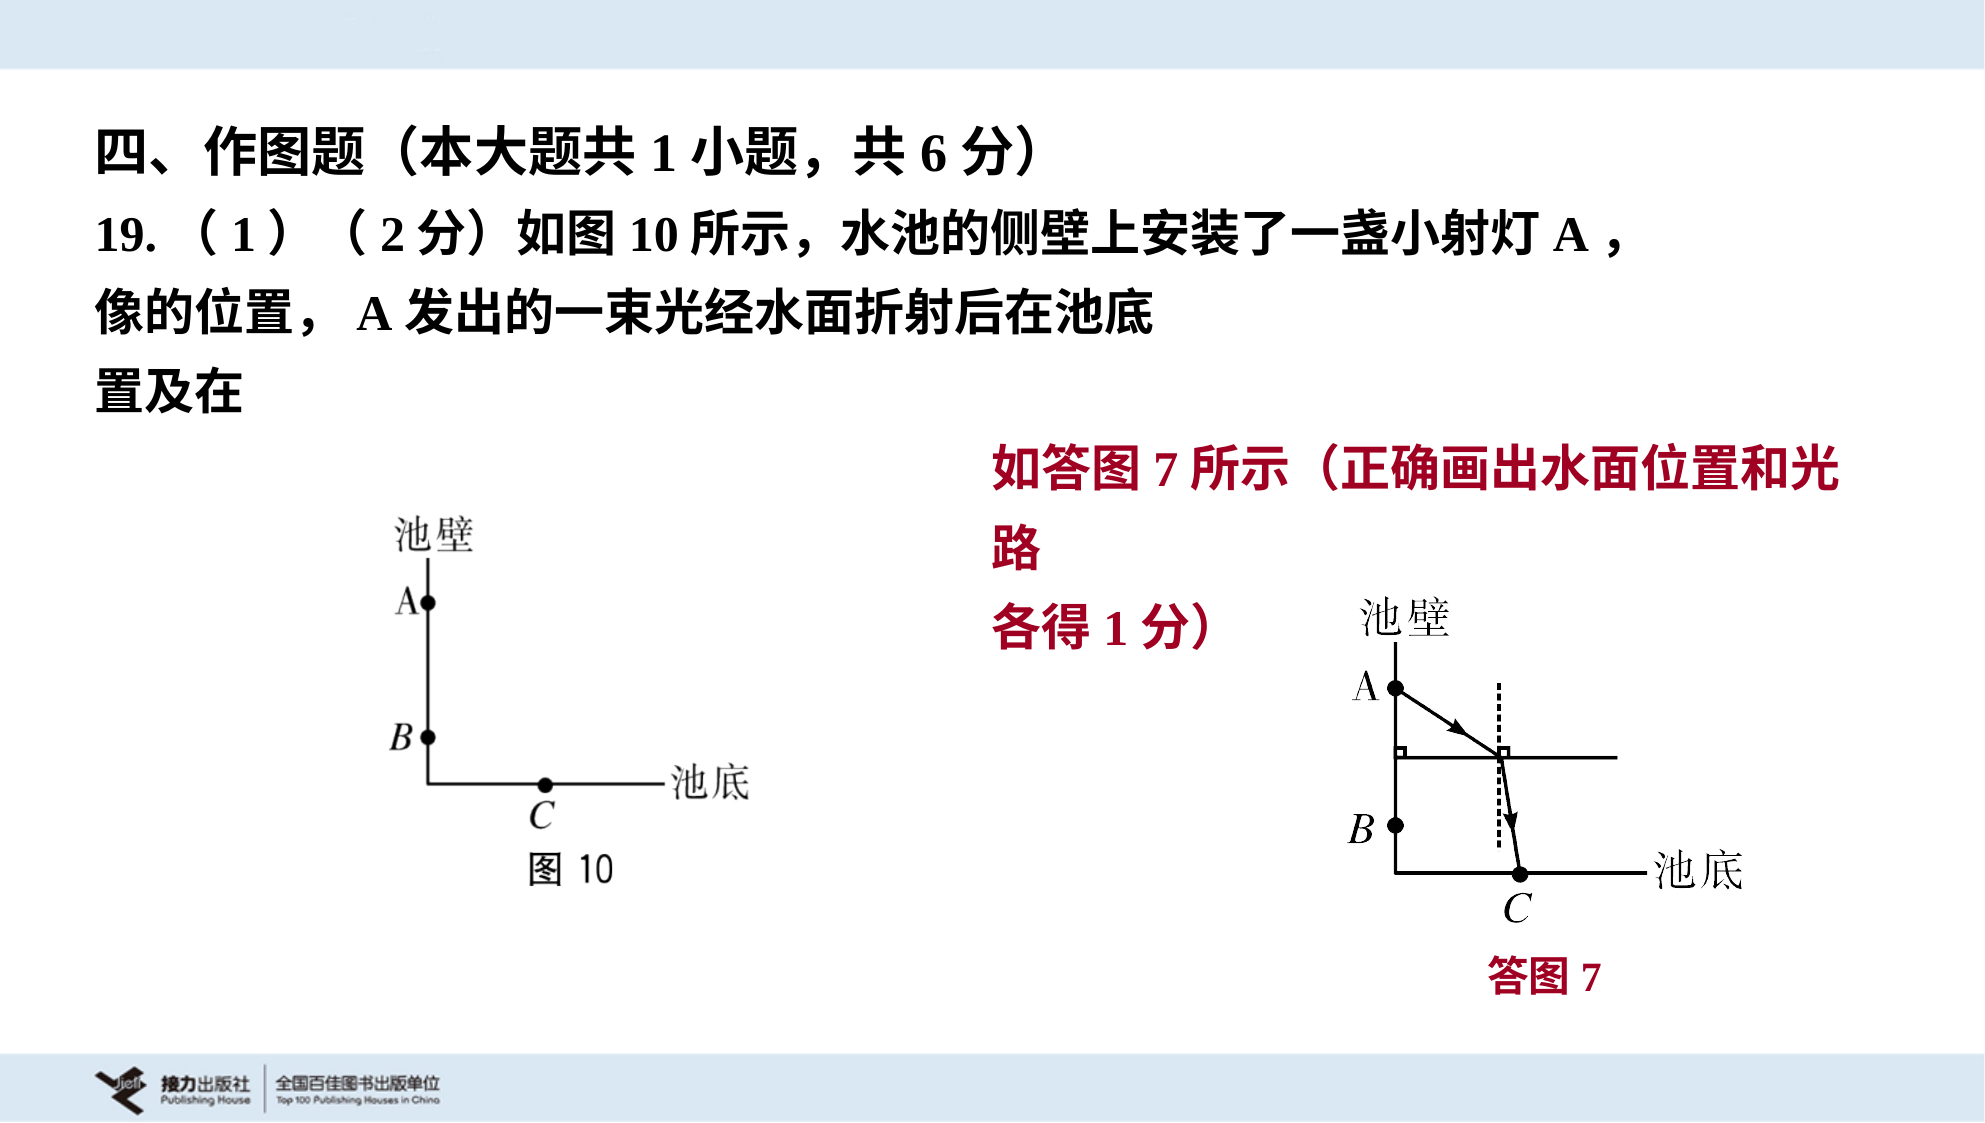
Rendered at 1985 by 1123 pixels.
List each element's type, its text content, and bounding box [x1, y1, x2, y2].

picture [0, 0, 1985, 1122]
text_box 如答图7所示（正确画出水面位置和光路 各得1分） [991, 417, 1883, 585]
text_box 四、作图题（本大题共1小题，共6分） [94, 88, 1892, 183]
text_box 答图7 [1476, 924, 1613, 994]
